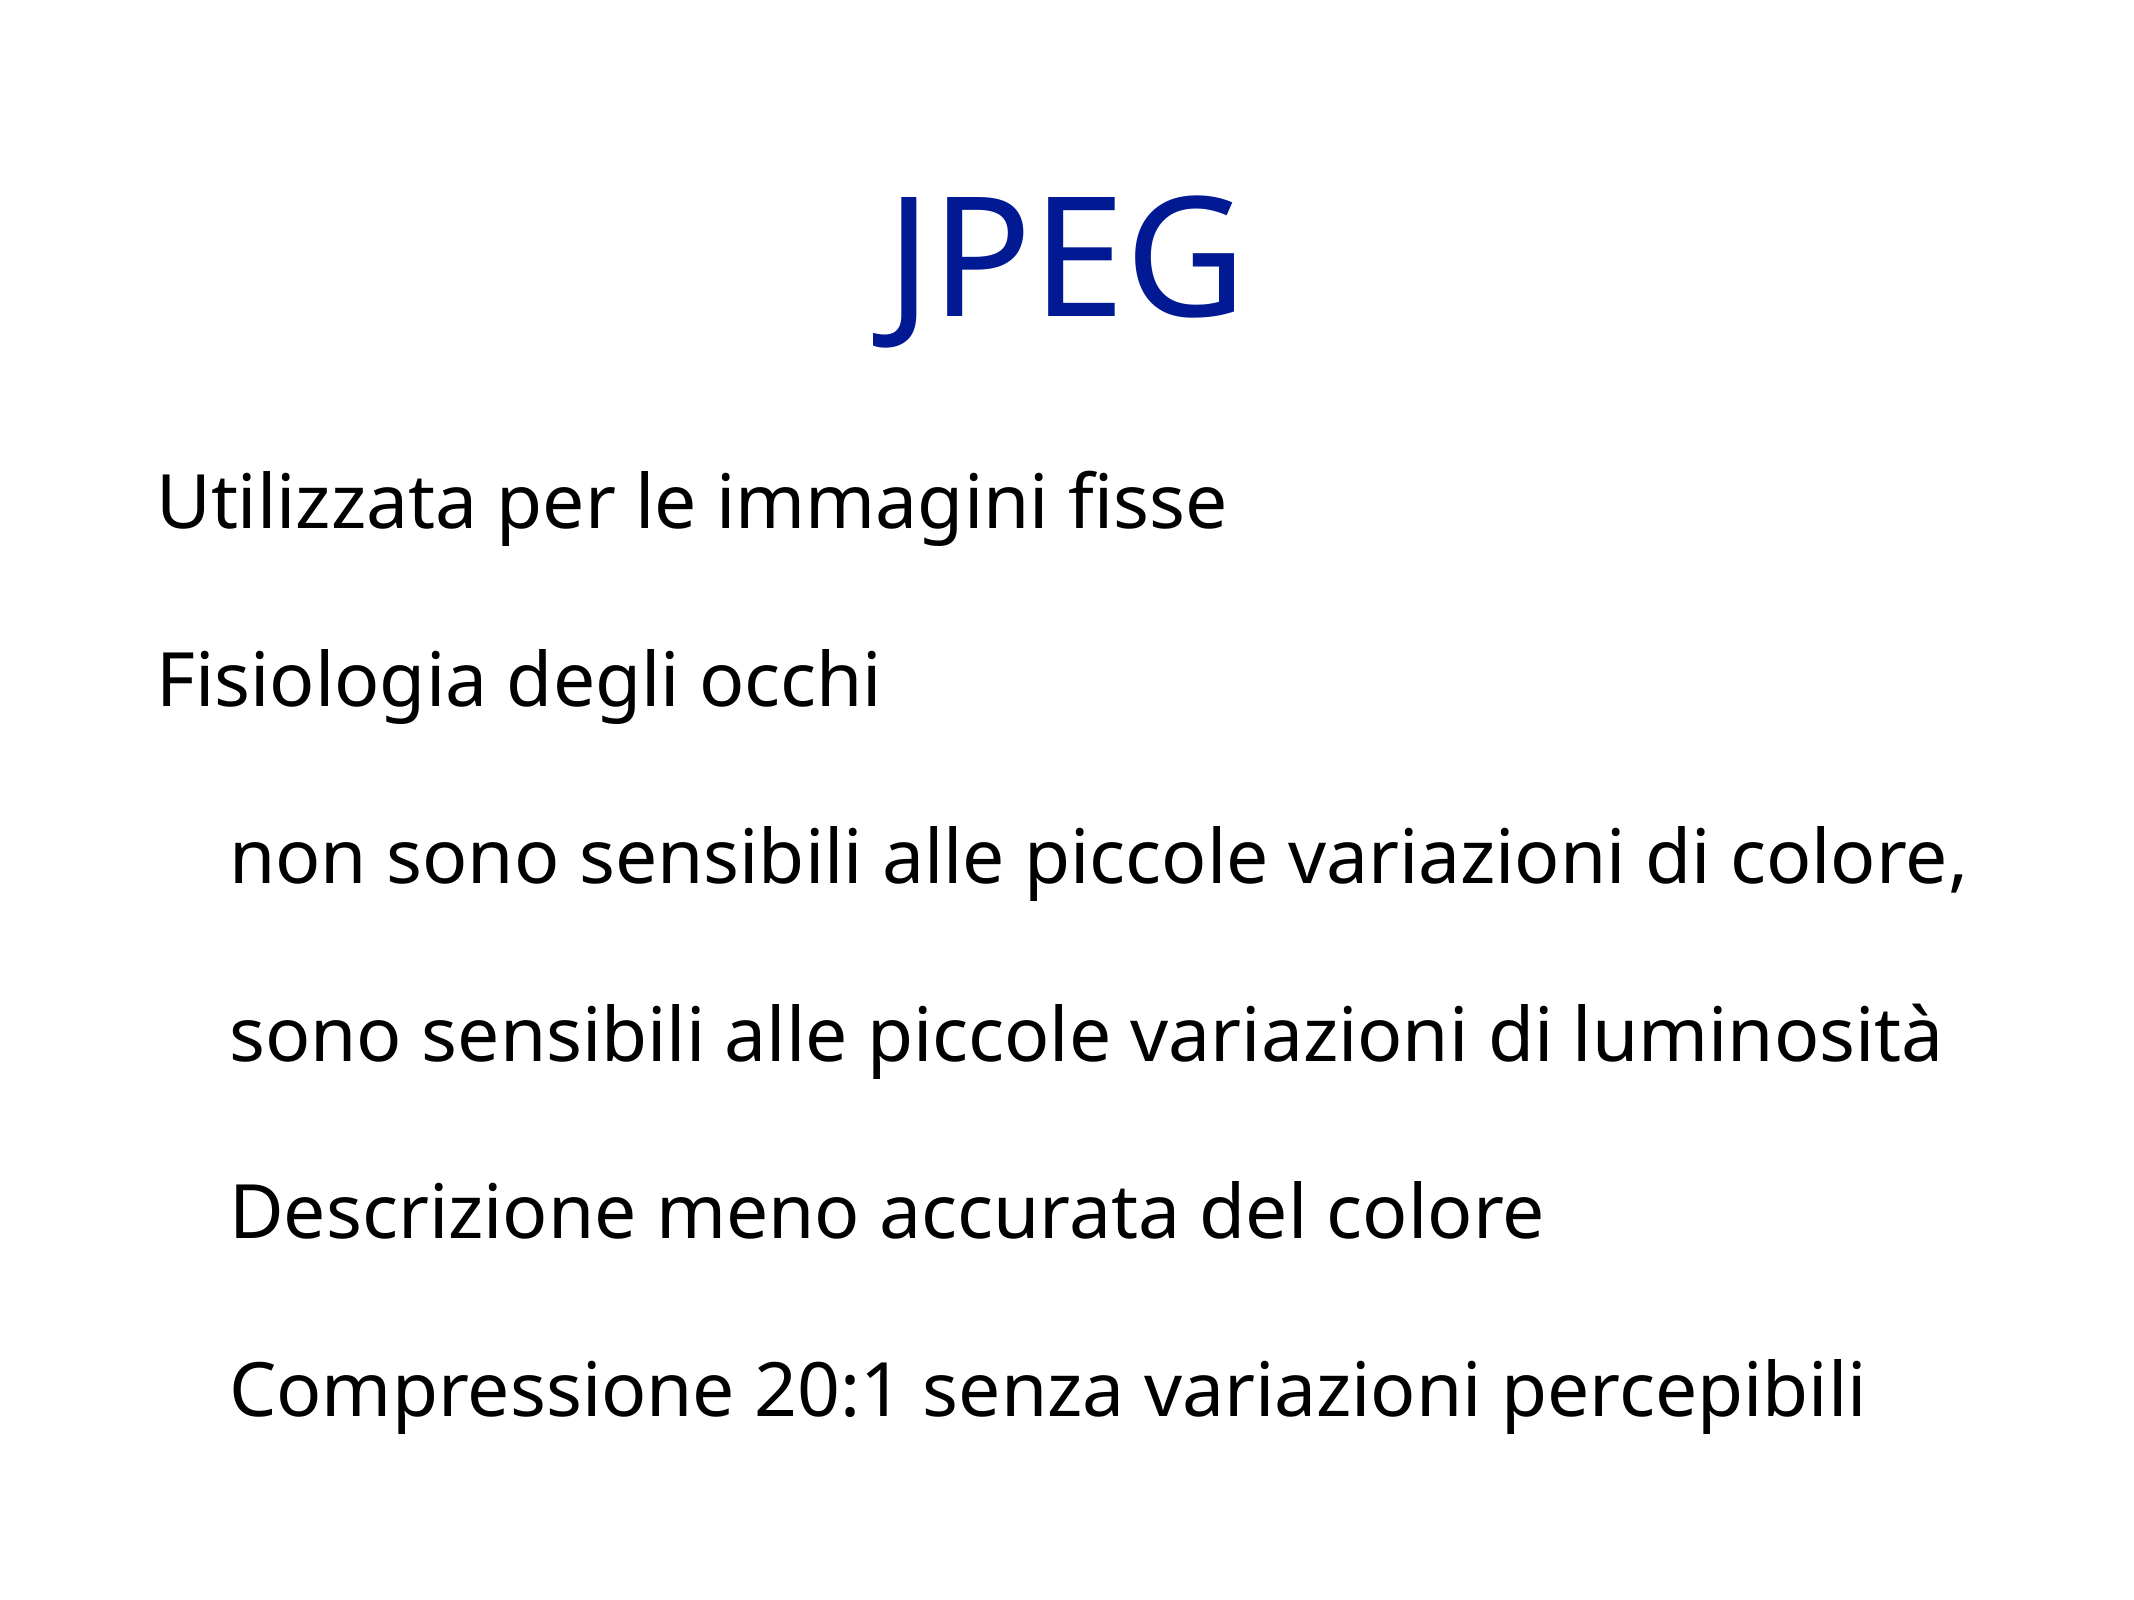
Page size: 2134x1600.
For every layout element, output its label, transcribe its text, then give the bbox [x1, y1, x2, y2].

title JPEG [155, 72, 1978, 426]
list Utilizzata per le immagini fisse Fisiologia degli occhi non sono sensibili alle piccole variazioni di colore, sono sensibili alle piccole variazioni di luminosità Descrizione meno accurata del colore Compressione 20:1 senza variazioni percepibili [155, 426, 1978, 1459]
